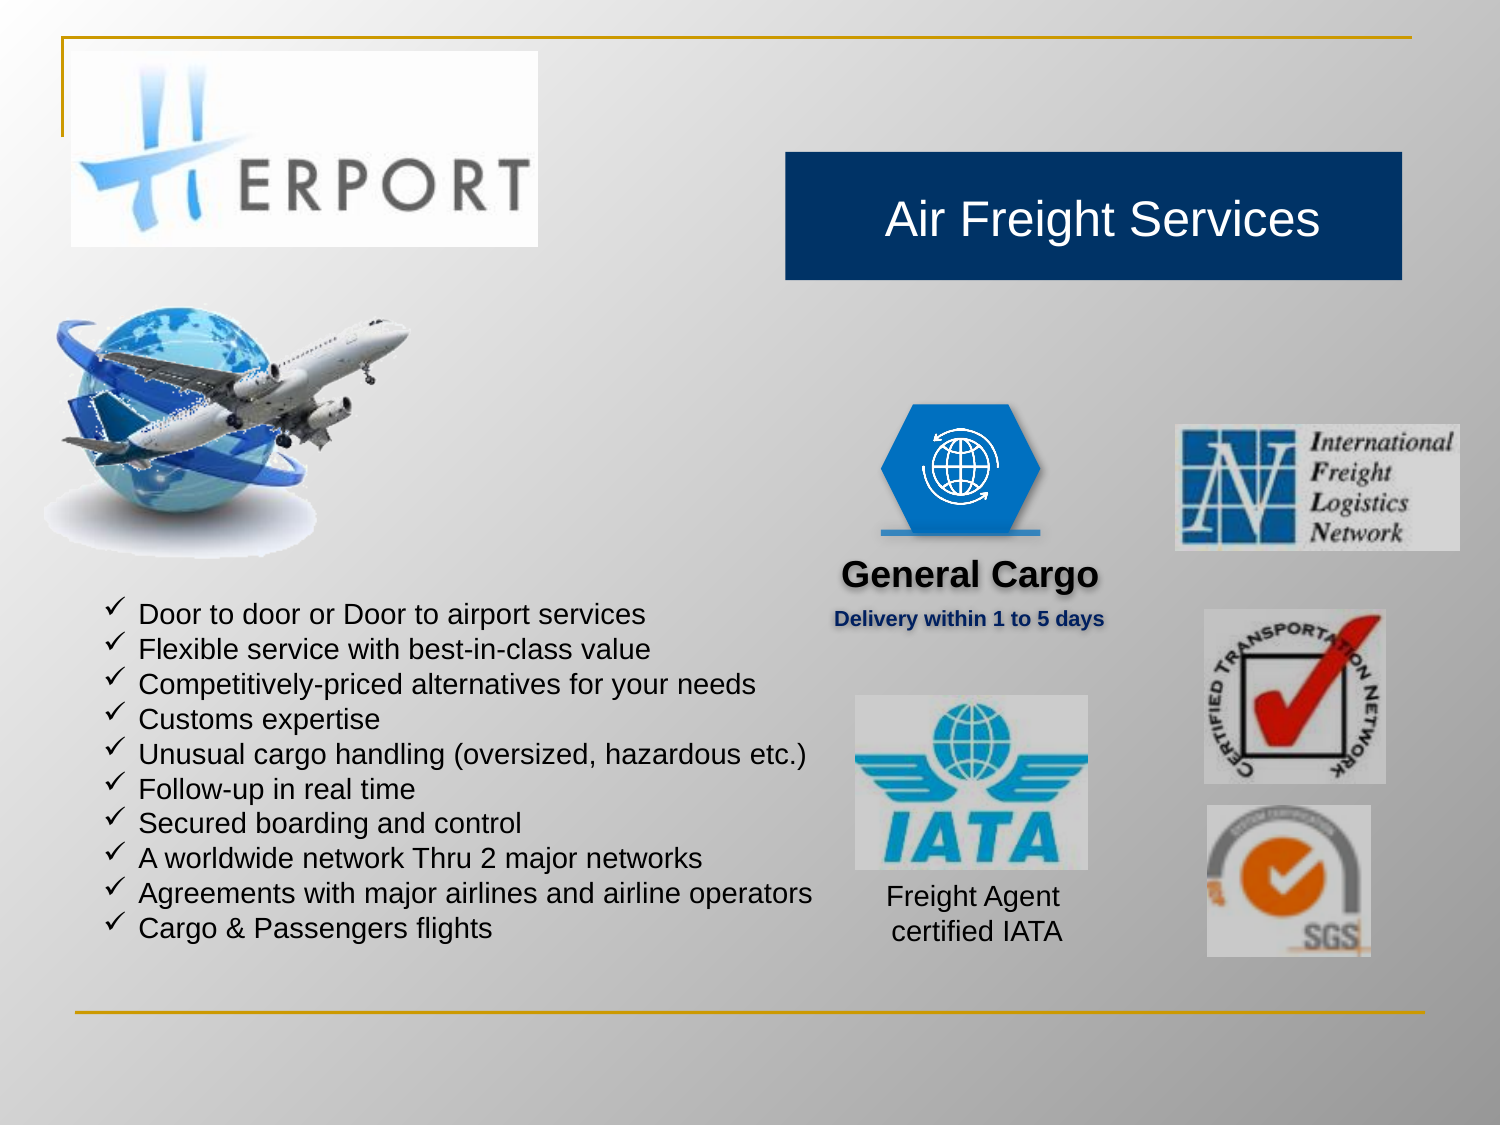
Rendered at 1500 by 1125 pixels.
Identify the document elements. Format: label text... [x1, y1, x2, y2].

picture [1174, 424, 1460, 551]
picture [71, 51, 538, 247]
picture [921, 428, 1000, 506]
picture [1207, 805, 1372, 957]
text_box Door to door or Door to airport services Flexible service with best-in-class value Competitively-priced alternatives for your needs Customs expertise Unusual cargo handling (oversized, hazardous etc.) Follow-up in real time Secured boarding and control A worldwide network Thru 2 major networks Agreements with major airlines and airline operators Cargo & Passengers flights [88, 552, 963, 953]
picture [854, 694, 1088, 870]
picture [31, 271, 439, 562]
text_box Air Freight Services [785, 151, 1403, 281]
text_box General Cargo Delivery within 1 to 5 days [749, 541, 1148, 640]
picture [1204, 609, 1386, 785]
text_box Freight Agent certified IATA [863, 878, 1084, 955]
text_box [880, 403, 1042, 524]
